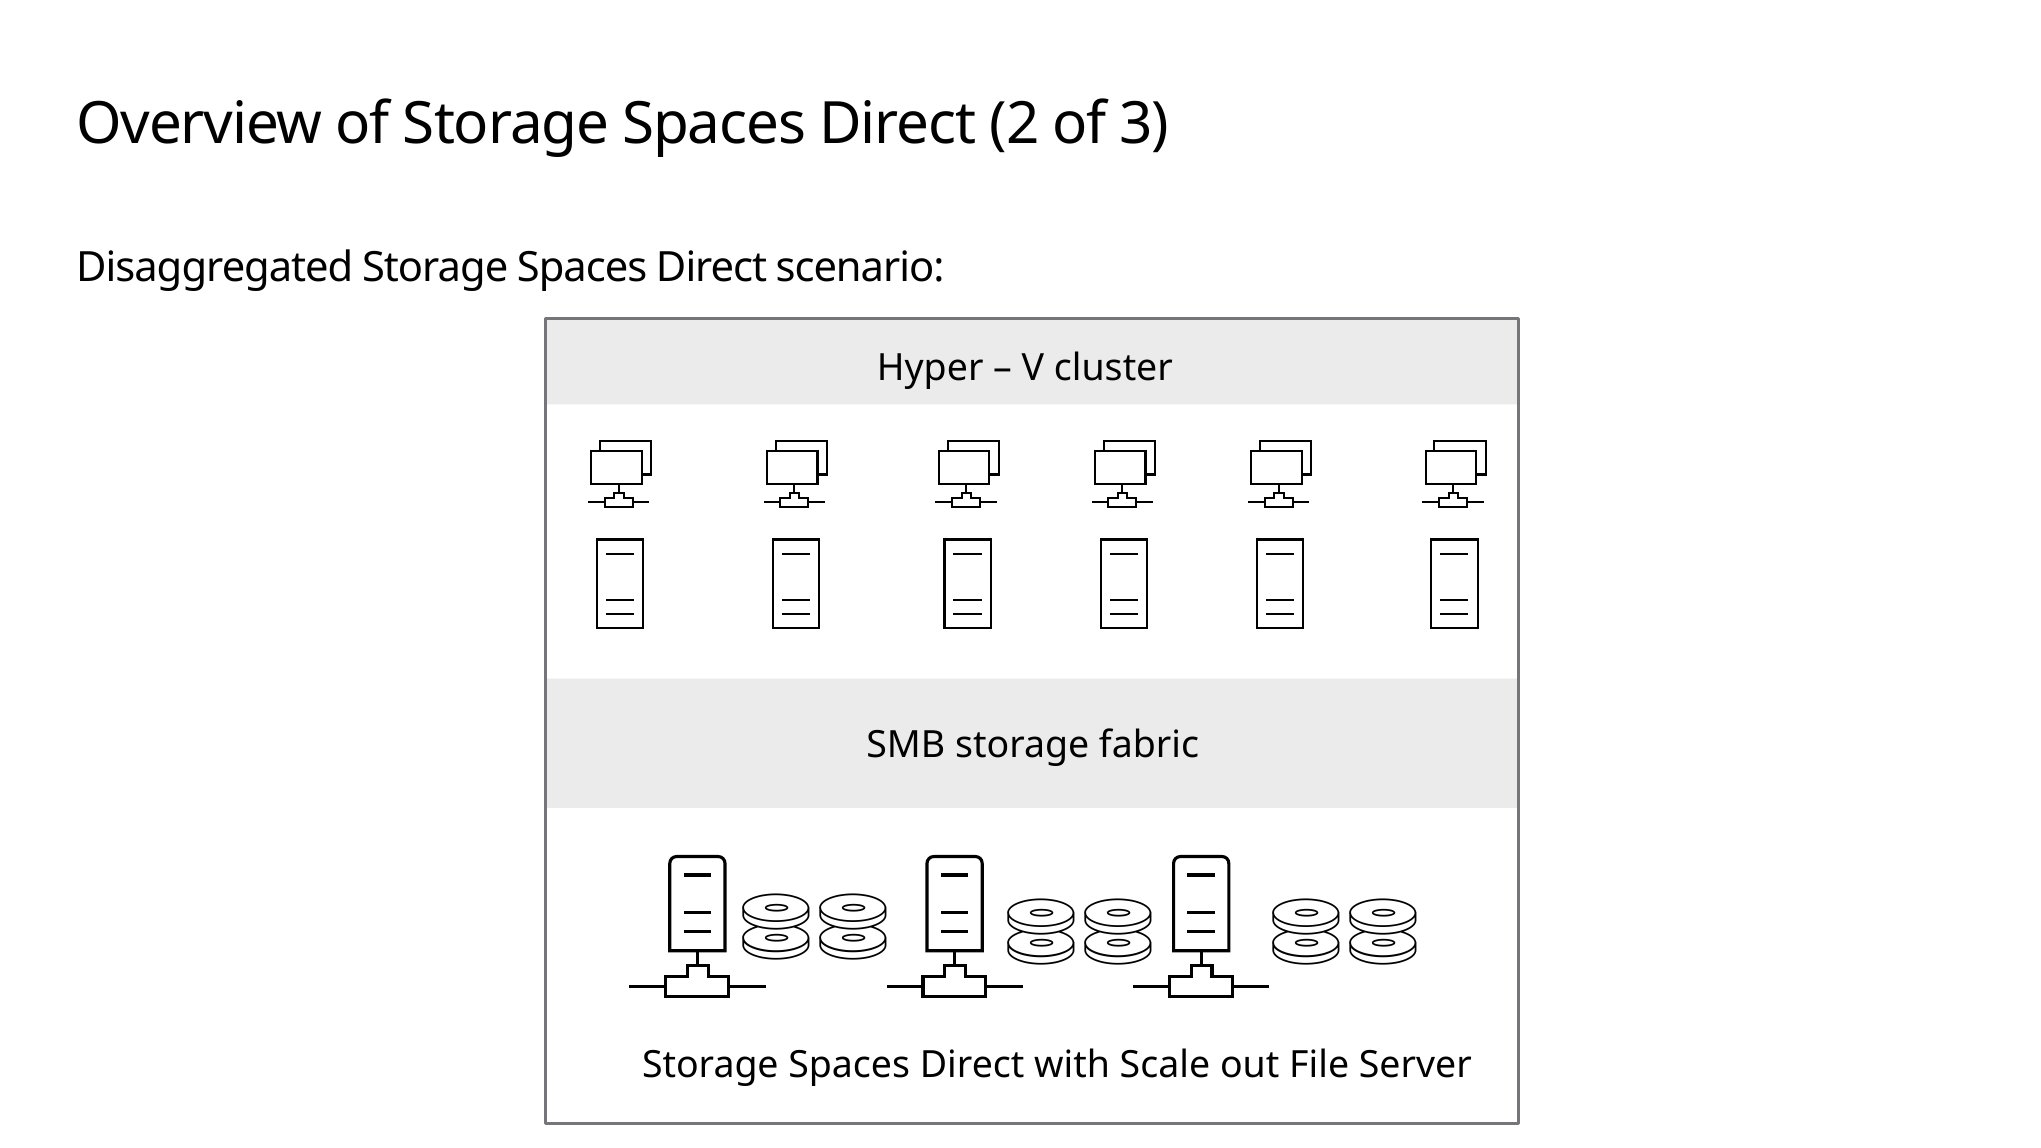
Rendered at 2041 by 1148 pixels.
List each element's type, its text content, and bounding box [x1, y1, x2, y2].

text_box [545, 318, 1520, 1124]
title Overview of Storage Spaces Direct (2 of 3) [76, 93, 1968, 161]
list Disaggregated Storage Spaces Direct scenario: [76, 240, 1970, 1074]
